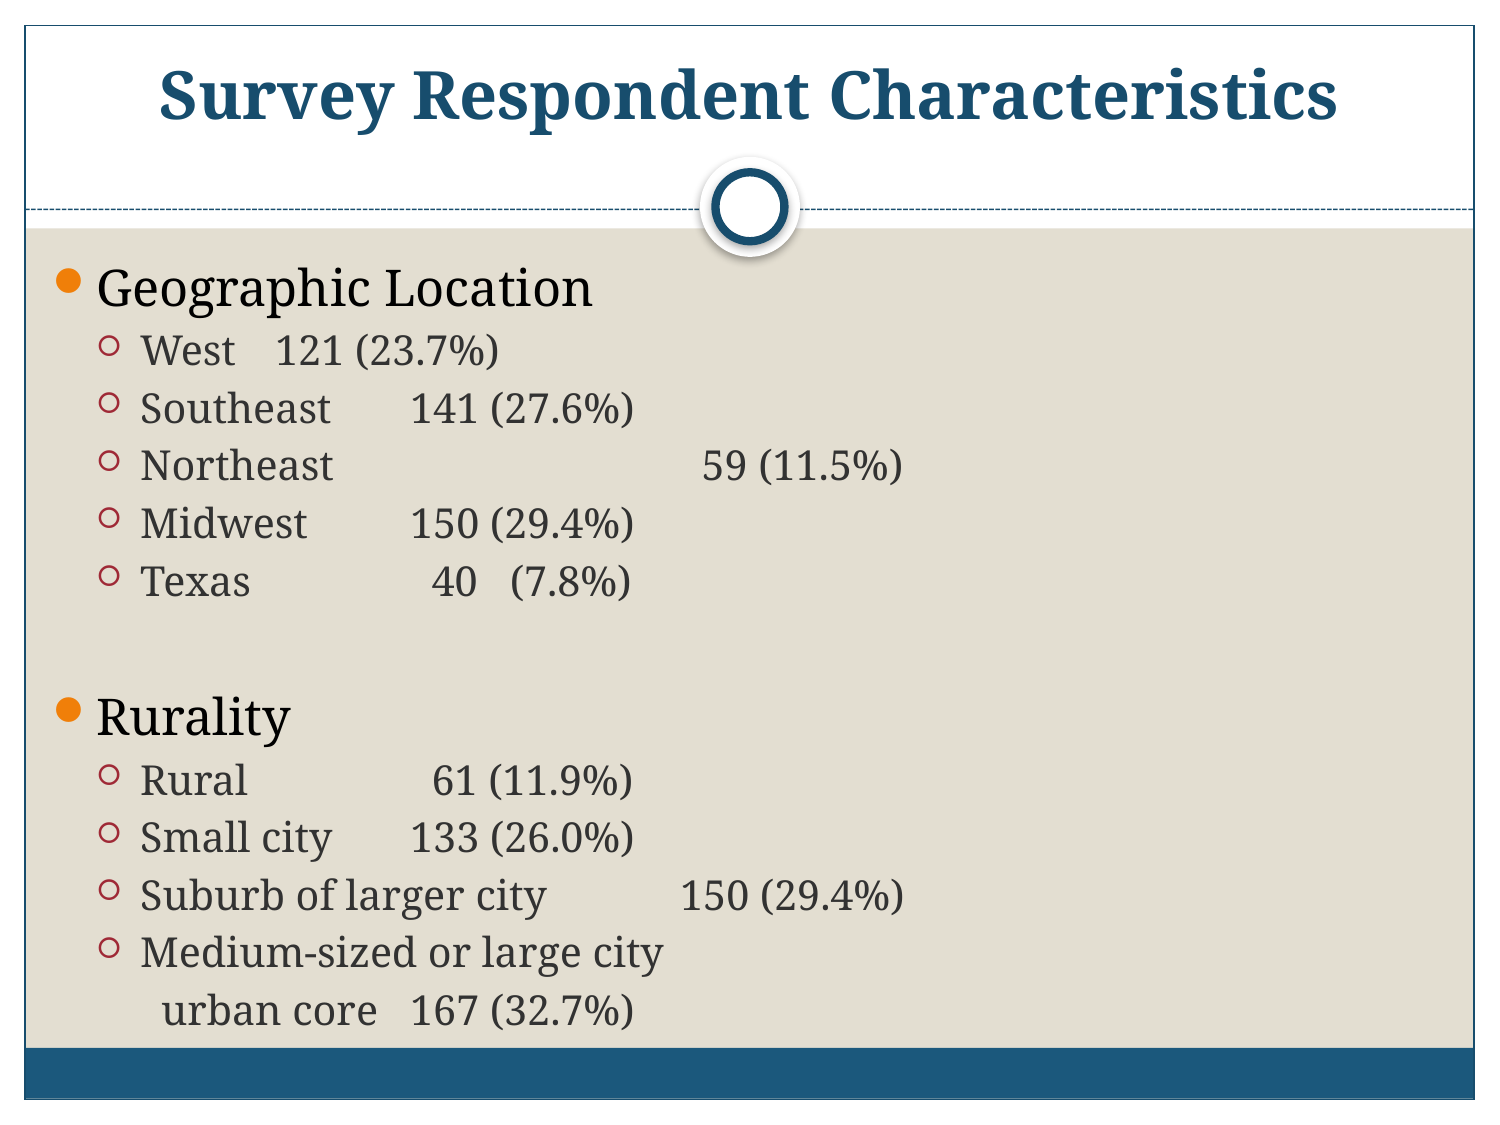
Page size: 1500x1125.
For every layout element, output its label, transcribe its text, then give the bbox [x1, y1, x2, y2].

list Geographic Location West 121 (23.7%) Southeast 141 (27.6%) Northeast 59 (11.5%) Midwest 150 (29.4%) Texas 40 (7.8%) Rurality Rural 61 (11.9%) Small city 133 (26.0%) Suburb of larger city 150 (29.4%) Medium-sized or large city urban core 167 (32.7%) [37, 248, 1461, 1049]
title Survey Respondent Characteristics [0, 0, 1500, 141]
